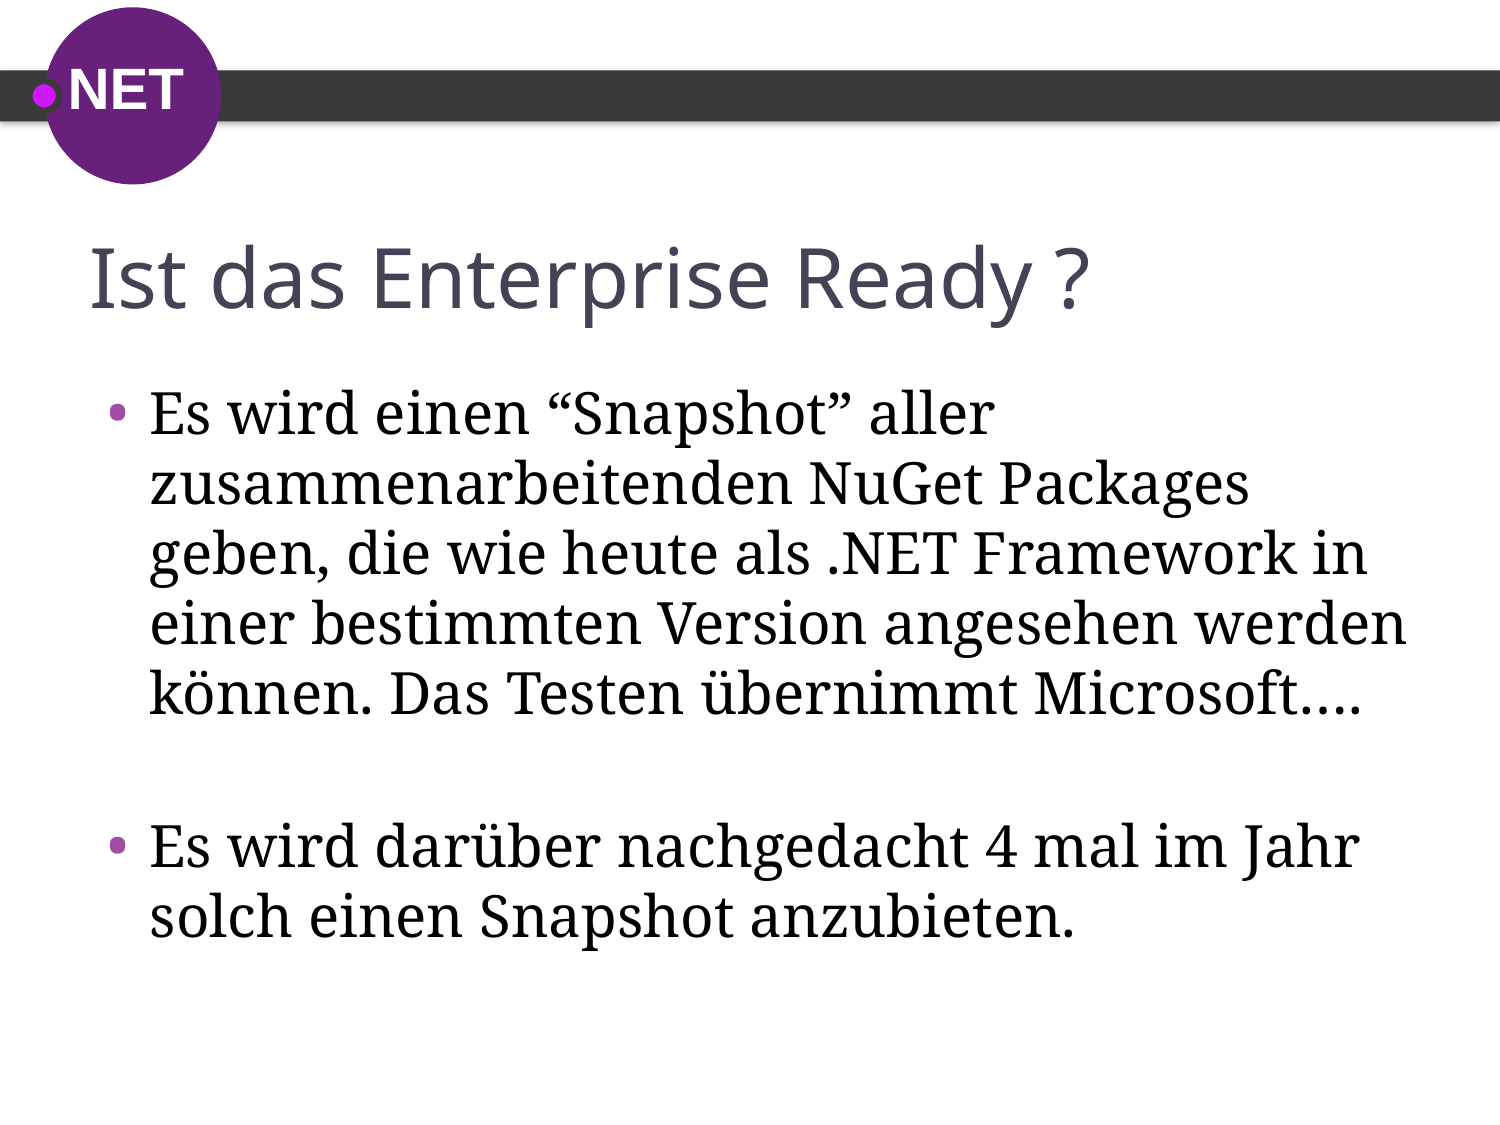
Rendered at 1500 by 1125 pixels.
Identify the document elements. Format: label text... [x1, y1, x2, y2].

list Es wird einen “Snapshot” aller zusammenarbeitenden NuGet Packages geben, die wie heute als .NET Framework in einer bestimmten Version angesehen werden können. Das Testen übernimmt Microsoft…. Es wird darüber nachgedacht 4 mal im Jahr solch einen Snapshot anzubieten. [75, 368, 1425, 1079]
title Ist das Enterprise Ready ? [75, 187, 1425, 363]
